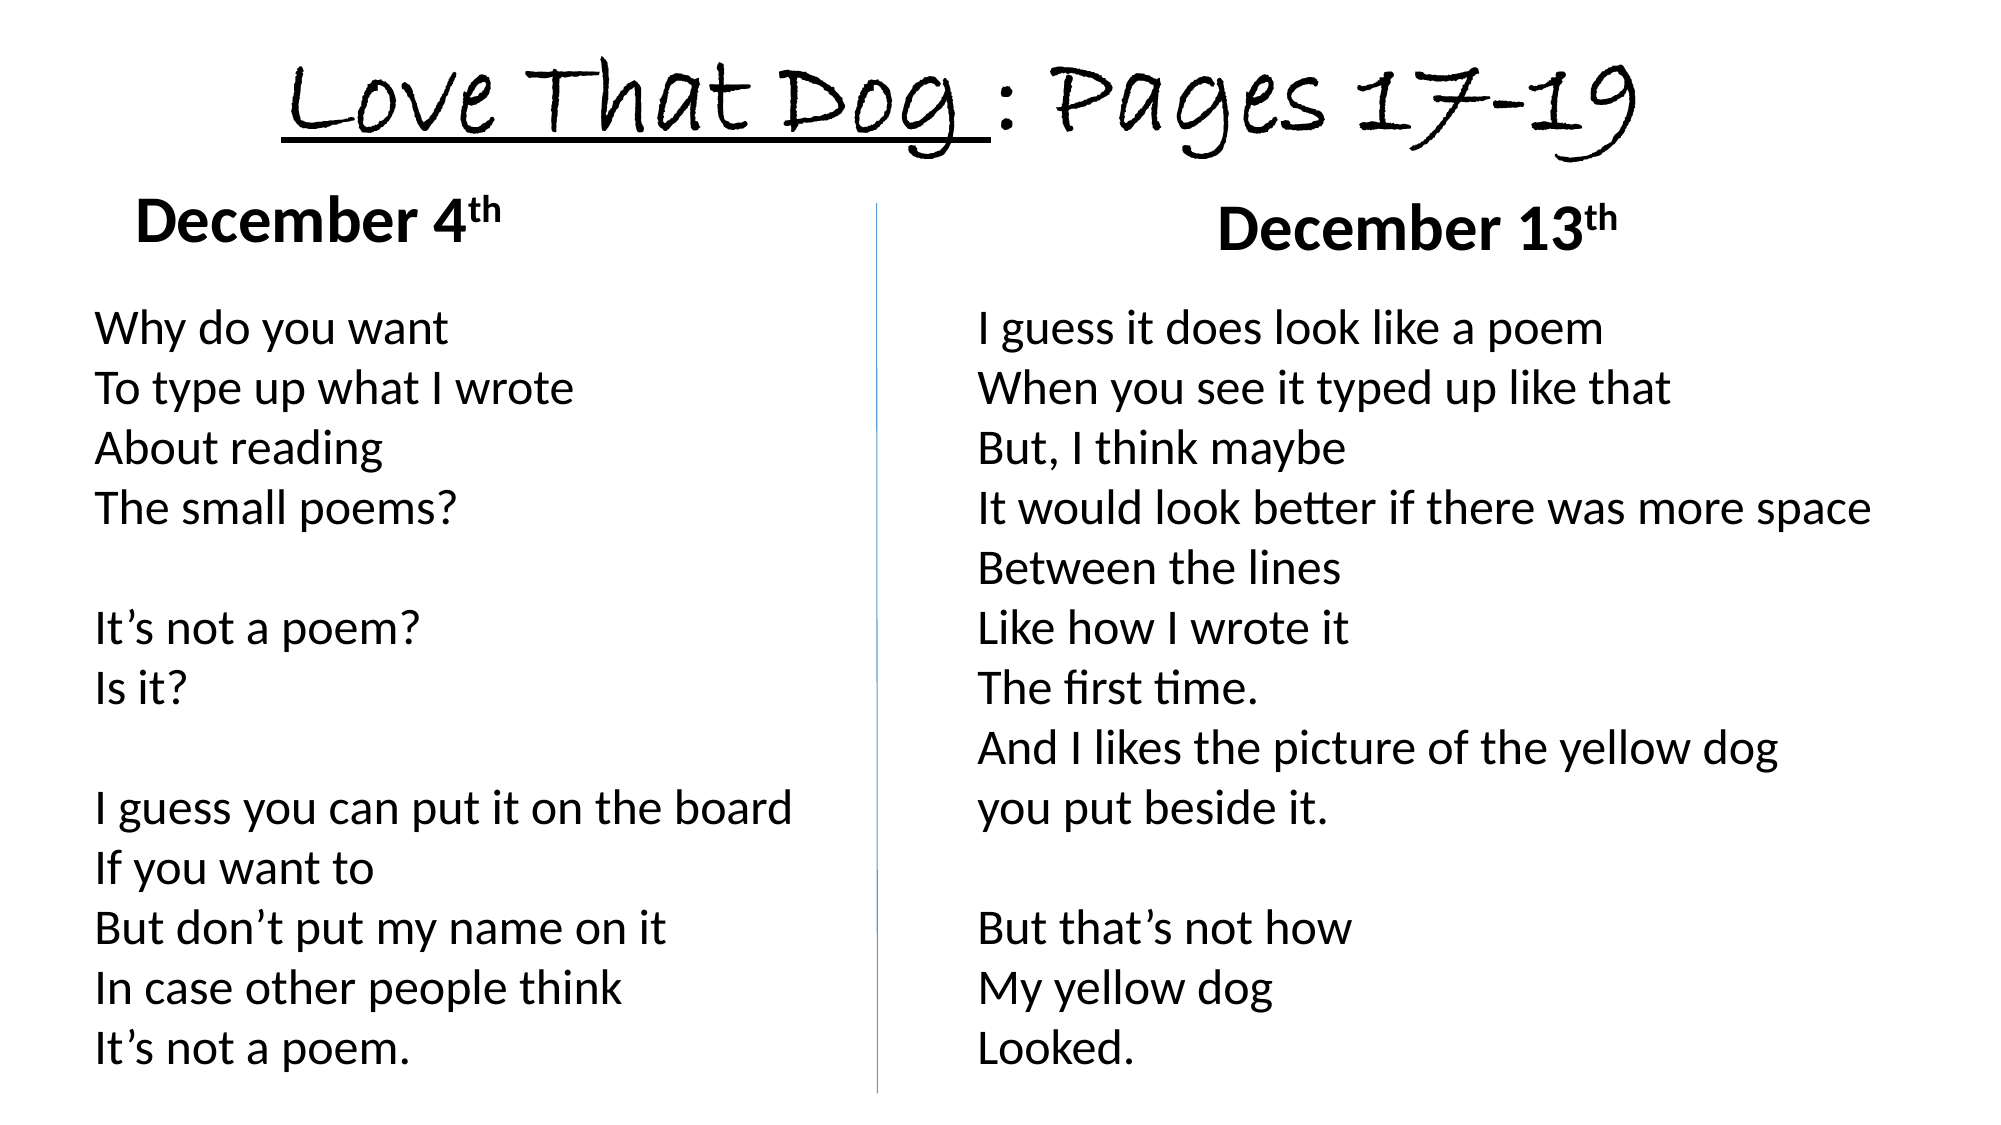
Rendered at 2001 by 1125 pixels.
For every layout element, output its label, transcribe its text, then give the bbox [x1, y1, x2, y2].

text_box I guess it does look like a poem When you see it typed up like that But, I think maybe It would look better if there was more space Between the lines Like how I wrote it The first time. And I likes the picture of the yellow dog you put beside it. But that’s not how My yellow dog Looked. [962, 287, 1961, 1083]
text_box December 13th [1202, 242, 1649, 271]
picture [212, 0, 1713, 242]
text_box December 4th [120, 168, 550, 264]
text_box Why do you want To type up what I wrote About reading The small poems? It’s not a poem? Is it? I guess you can put it on the board If you want to But don’t put my name on it In case other people think It’s not a poem. [79, 287, 852, 1083]
